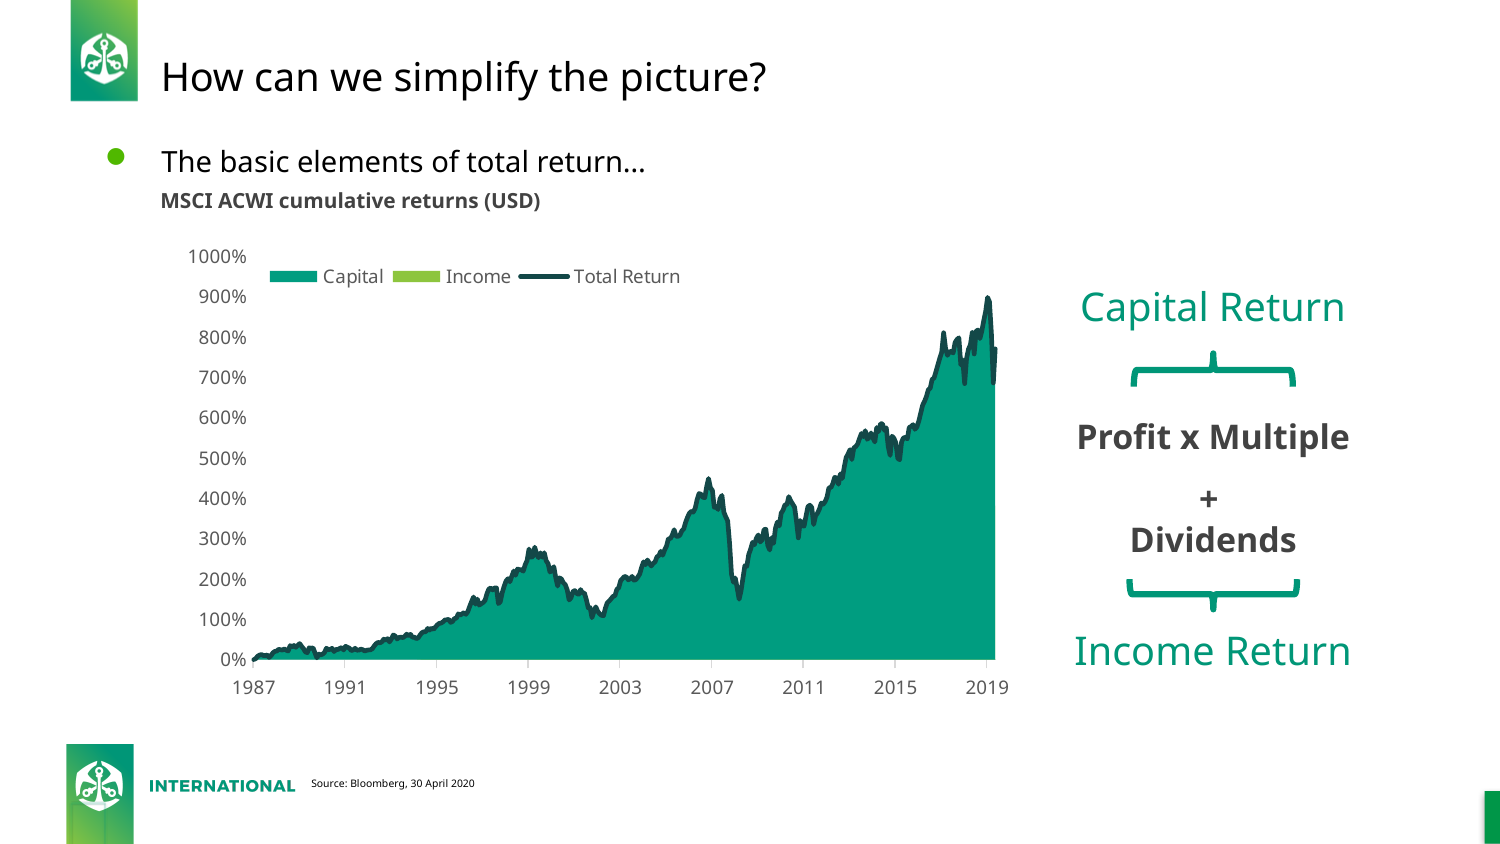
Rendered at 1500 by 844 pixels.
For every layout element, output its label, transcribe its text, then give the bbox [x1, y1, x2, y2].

text_box [1133, 352, 1294, 387]
picture [0, 0, 146, 107]
chart [160, 233, 1021, 739]
text_box MSCI ACWI cumulative returns (USD) [160, 187, 1201, 228]
text_box Capital Return [1080, 282, 1347, 330]
picture [1, 740, 365, 844]
text_box Profit x Multiple [1025, 415, 1412, 456]
text_box + Dividends [1025, 477, 1447, 559]
text_box Source: Bloomberg, 30 April 2020 [311, 776, 1457, 790]
text_box Income Return [1074, 626, 1353, 674]
text_box [1128, 579, 1298, 611]
list The basic elements of total return… [90, 135, 1428, 754]
title How can we simplify the picture? [145, 43, 1425, 107]
